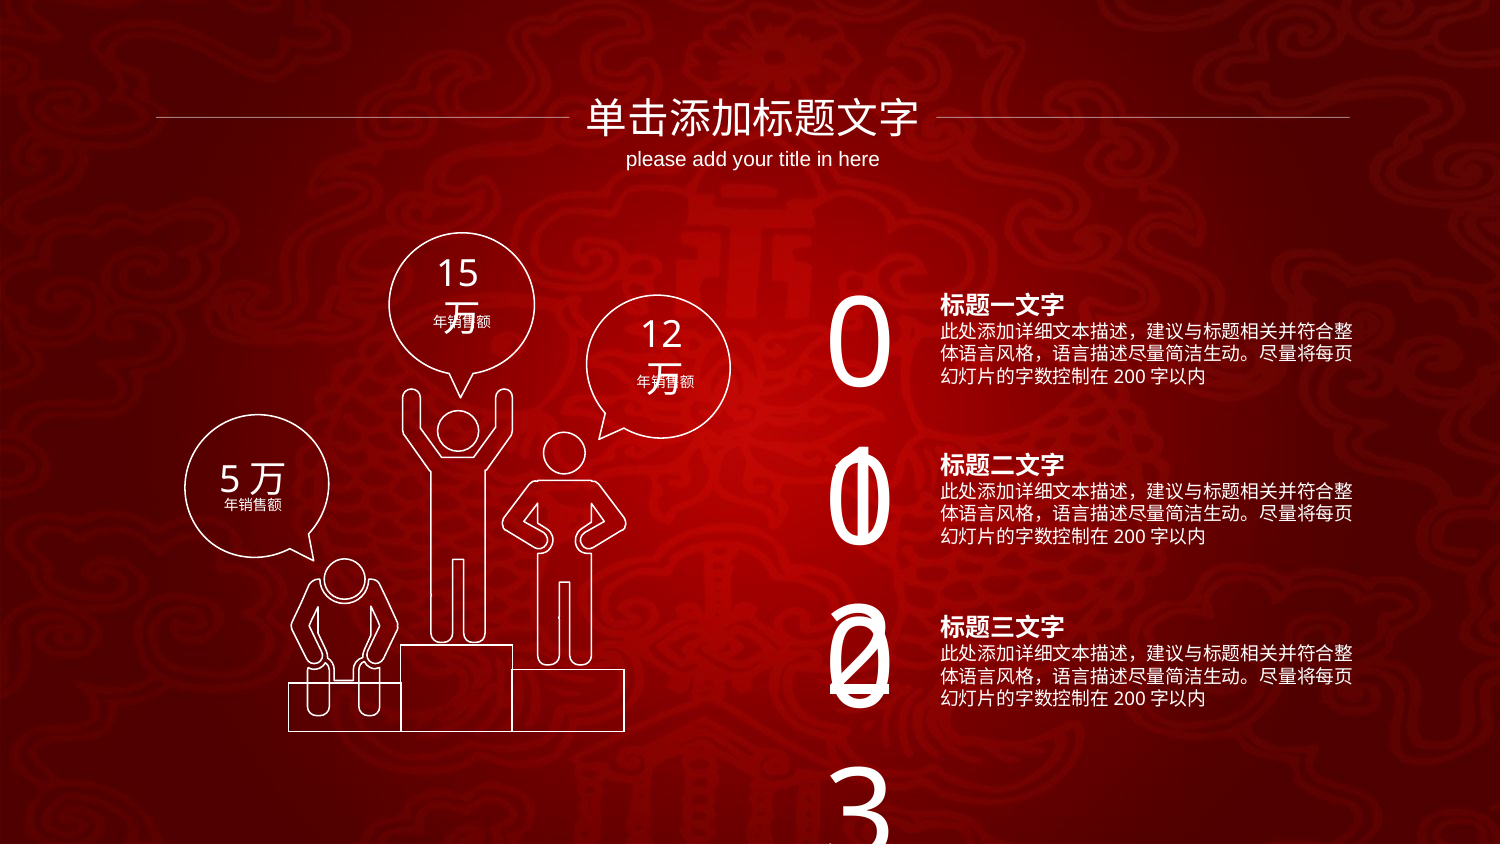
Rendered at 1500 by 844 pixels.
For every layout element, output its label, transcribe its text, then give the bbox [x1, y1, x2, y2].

picture [0, 0, 1500, 844]
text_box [389, 232, 535, 398]
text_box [578, 293, 724, 459]
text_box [400, 398, 513, 732]
text_box please add your title in here [610, 138, 895, 179]
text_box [809, 574, 1373, 752]
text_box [502, 432, 627, 732]
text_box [809, 253, 1373, 412]
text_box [809, 412, 1373, 574]
text_box [159, 247, 761, 733]
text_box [288, 558, 400, 732]
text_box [191, 412, 337, 578]
text_box 单击添加标题文字 [570, 84, 935, 150]
